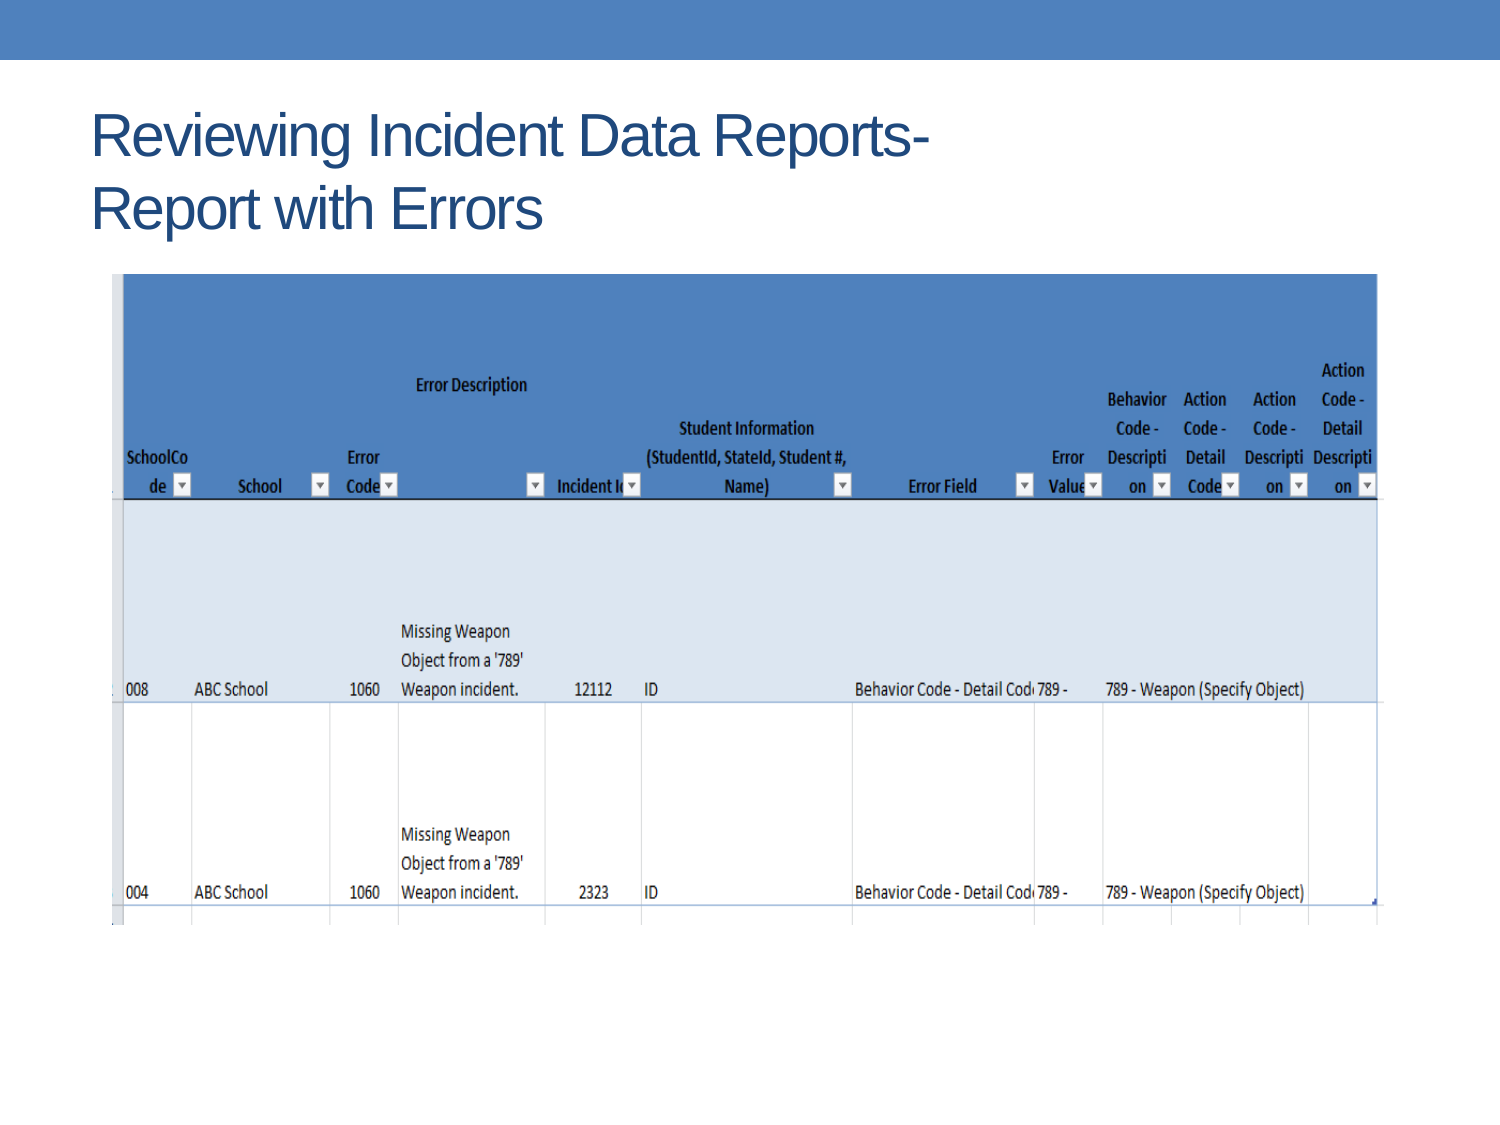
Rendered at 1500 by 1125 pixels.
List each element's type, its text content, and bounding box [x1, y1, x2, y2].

title Reviewing Incident Data Reports- Report with Errors [75, 87, 1425, 250]
picture [112, 274, 1384, 926]
